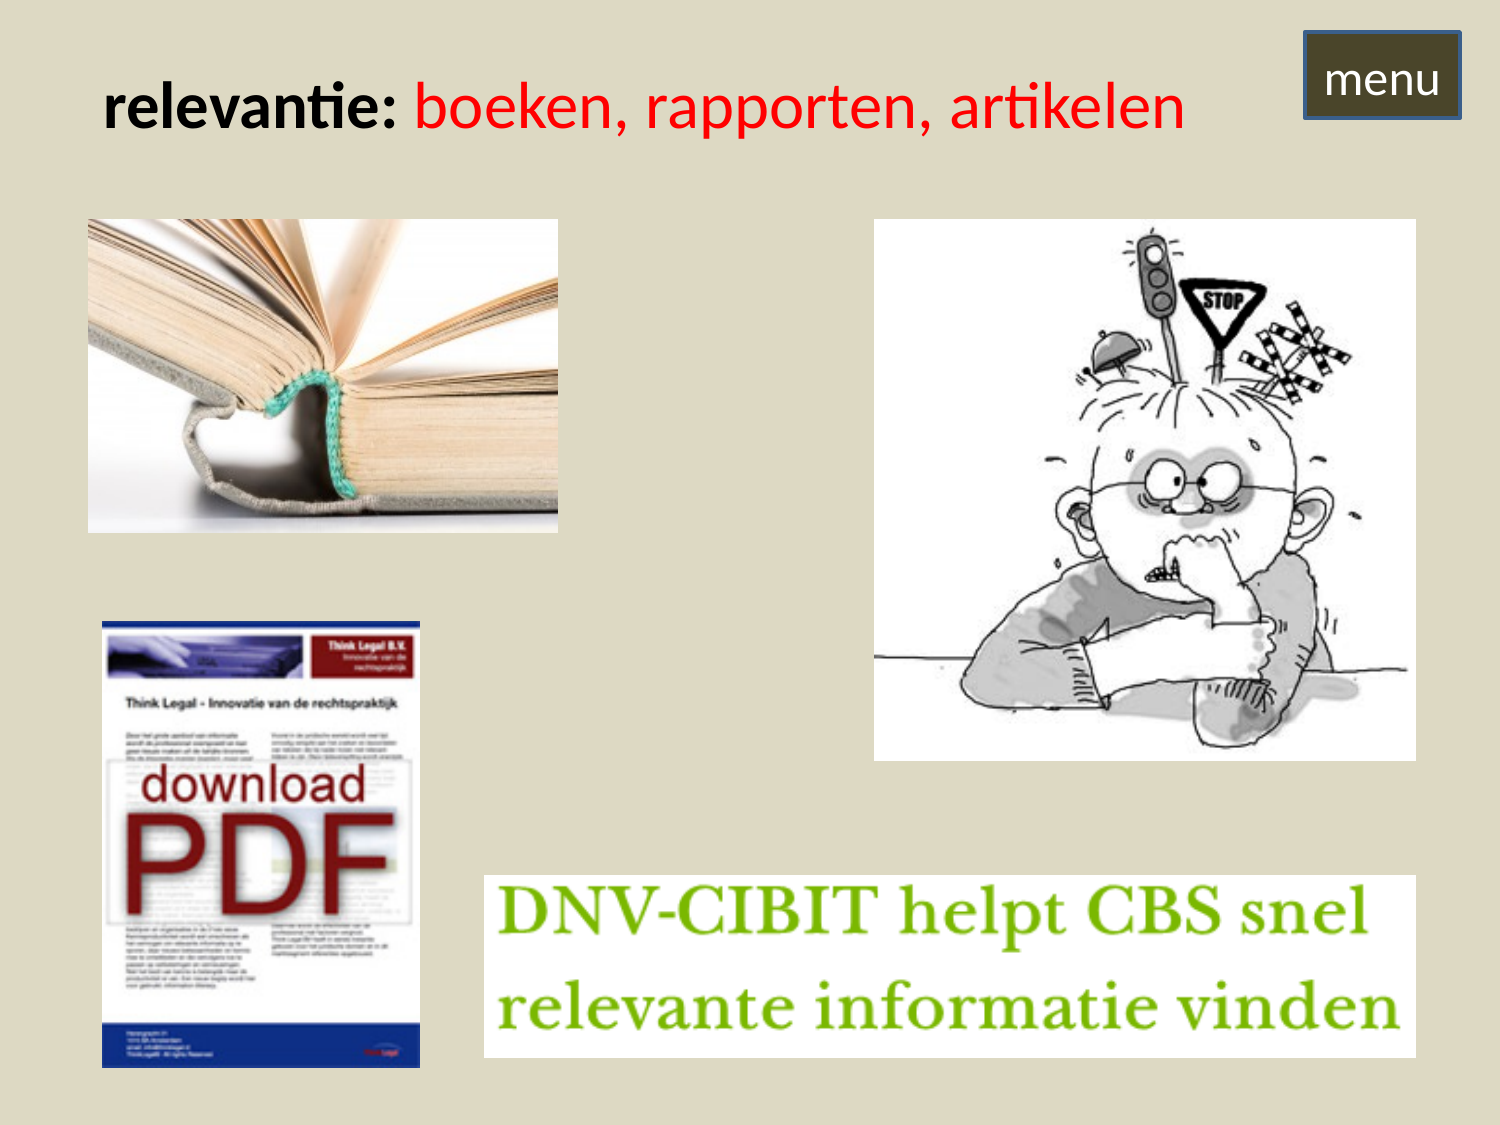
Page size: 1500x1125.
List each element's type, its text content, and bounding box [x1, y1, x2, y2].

text_box menu [1303, 30, 1462, 120]
picture [484, 874, 1416, 1058]
picture [874, 219, 1416, 761]
text_box relevantie: boeken, rapporten, artikelen [88, 54, 1412, 150]
picture [102, 621, 420, 1068]
picture [88, 219, 558, 533]
